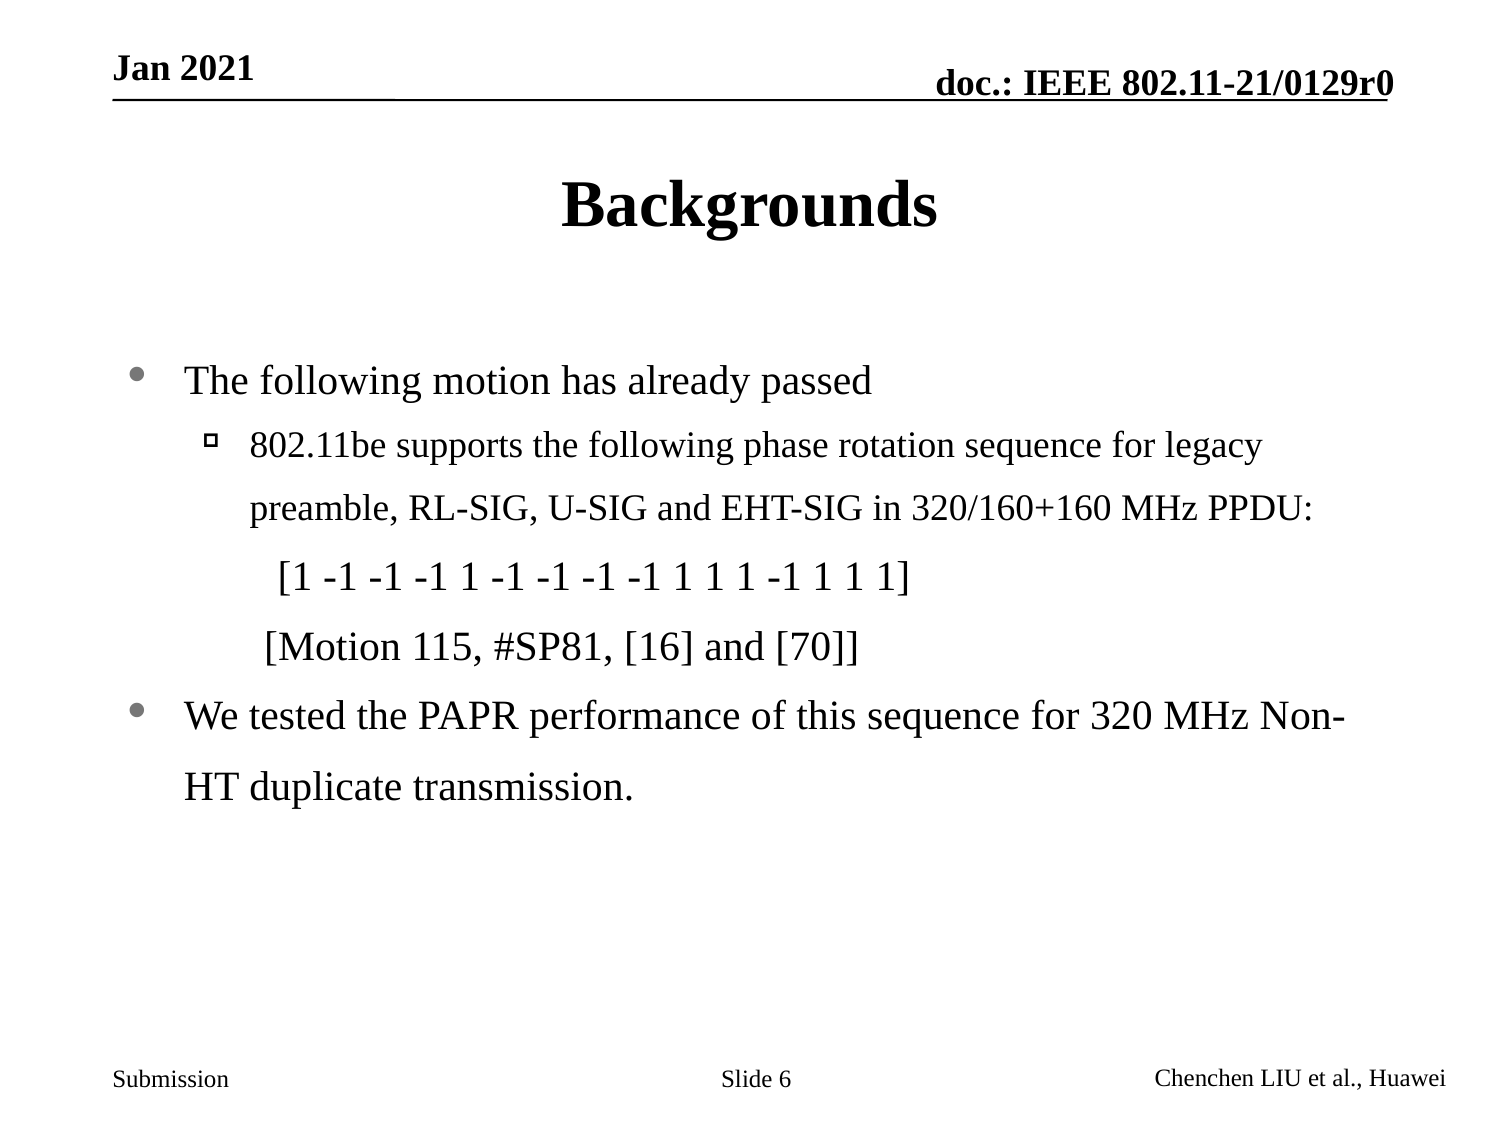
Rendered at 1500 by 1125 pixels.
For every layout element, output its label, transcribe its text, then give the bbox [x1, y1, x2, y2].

title Backgrounds [112, 112, 1388, 288]
slide_number Slide 6 [712, 1061, 800, 1123]
list The following motion has already passed 802.11be supports the following phase rotation sequence for legacy preamble, RL-SIG, U-SIG and EHT-SIG in 320/160+160 MHz PPDU: [1 -1 -1 -1 1 -1 -1 -1 -1 1 1 1 -1 1 1 1] [Motion 115, #SP81, [16] and [70]] We tested the PAPR performance of this sequence for 320 MHz Non-HT duplicate transmission. [112, 324, 1388, 1000]
